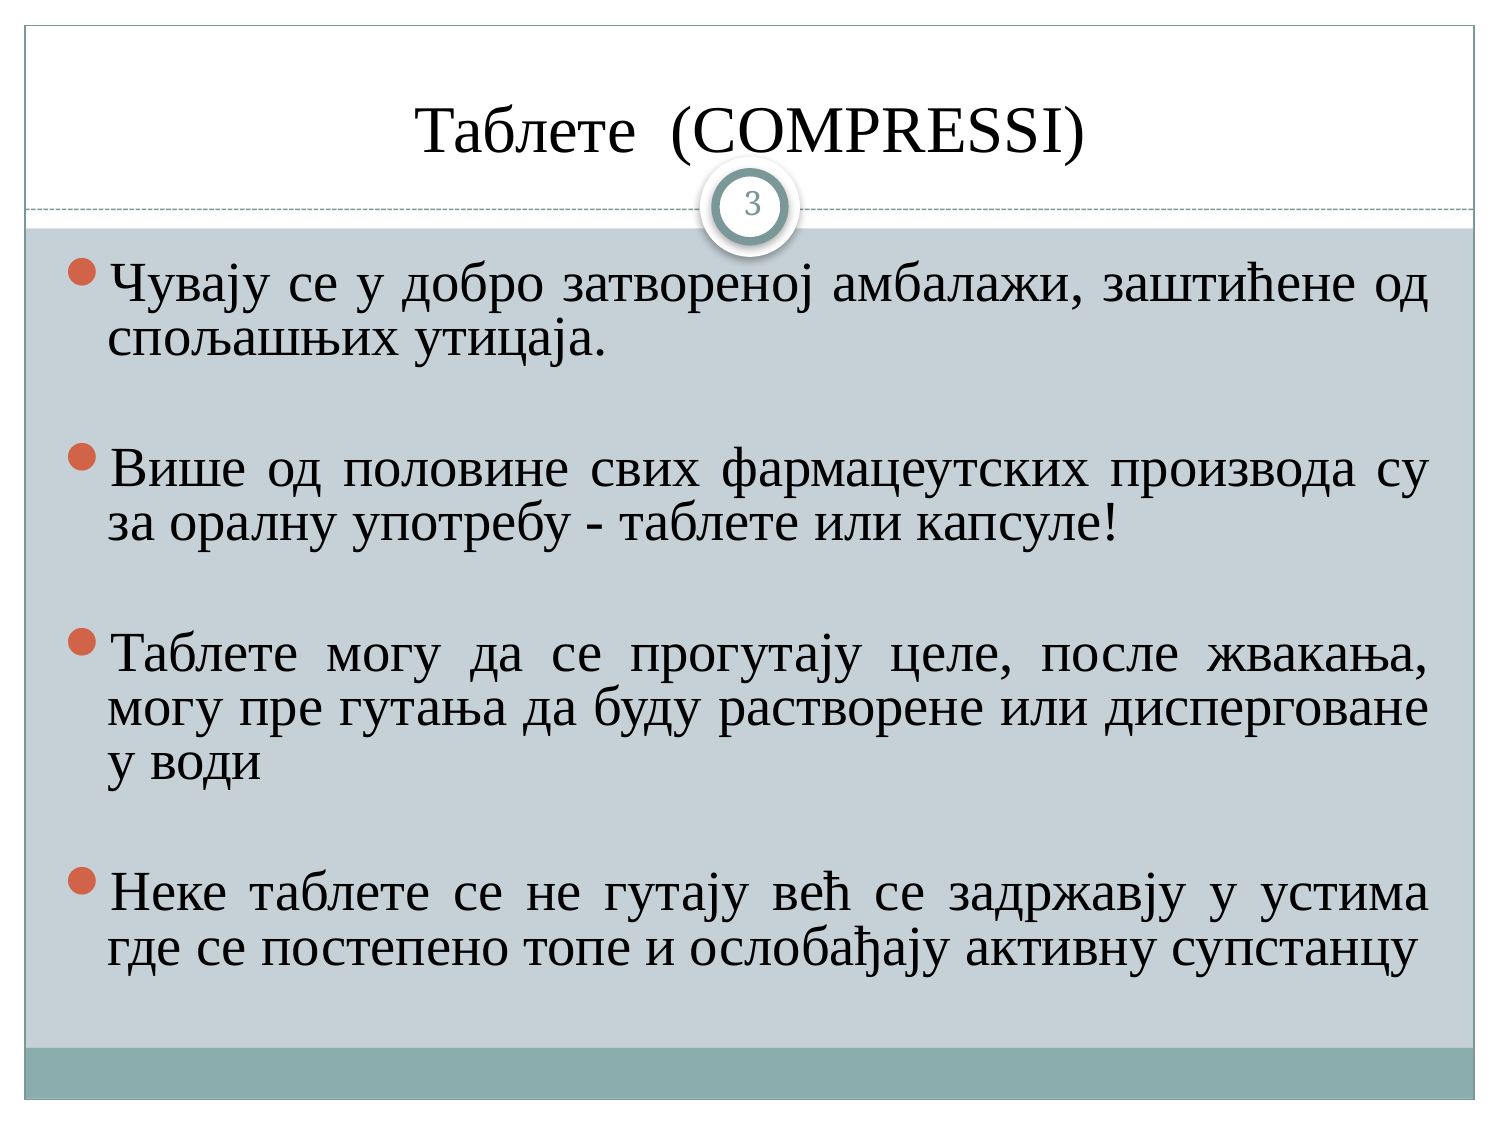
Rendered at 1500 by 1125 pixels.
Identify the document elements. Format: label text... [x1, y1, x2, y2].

list Чувају се у добро затвореној амбалажи, заштићене од спољашњих утицаја. Више од половине свих фармацеутских производа су за оралну употребу - таблете или капсуле! Таблете могу да се прогутају целе, после жвакања, могу пре гутања да буду растворене или дисперговане у води Неке таблете се не гутају већ се задржавју у устима где се постепено топе и ослобађају активну супстанцу [49, 250, 1445, 1001]
slide_number 3 [715, 168, 791, 241]
text_box Таблете (COMPRESSI) [147, 78, 1353, 173]
